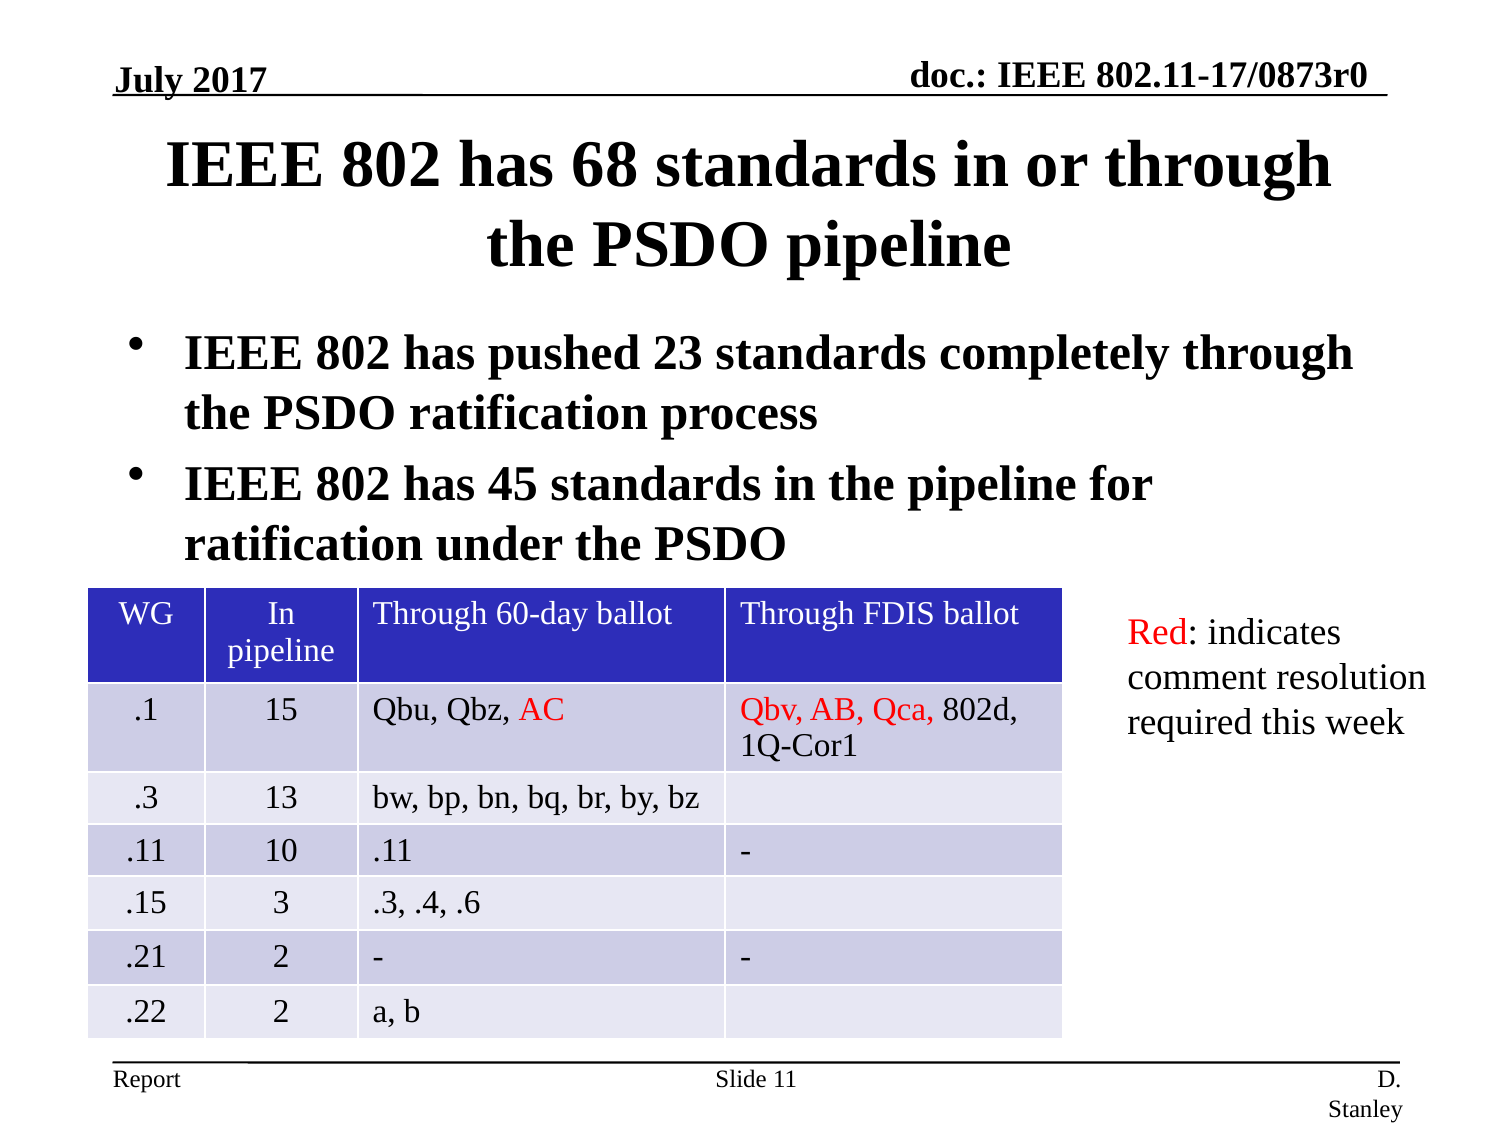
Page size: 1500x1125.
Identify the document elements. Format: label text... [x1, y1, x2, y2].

table_cell .3 [88, 773, 204, 823]
footer D. Stanley, HP Enterprise [1325, 1062, 1402, 1093]
table_cell .11 [359, 825, 724, 875]
table_cell .15 [88, 877, 204, 929]
table_cell 13 [206, 773, 357, 823]
table_cell [726, 773, 1062, 823]
table_cell - [359, 931, 724, 984]
table_header WG [88, 588, 204, 682]
table_cell 2 [206, 931, 357, 984]
table_cell - [726, 931, 1062, 984]
table_cell .22 [88, 986, 204, 1038]
table_header Through FDIS ballot [726, 588, 1062, 682]
title IEEE 802 has 68 standards in or through the PSDO pipeline [112, 112, 1388, 288]
table_cell [726, 986, 1062, 1038]
table_cell 10 [206, 825, 357, 875]
slide_number Slide 11 [712, 1062, 800, 1093]
table_cell .3, .4, .6 [359, 877, 724, 929]
table_cell Qbu, Qbz, AC [359, 684, 724, 771]
table_cell 2 [206, 986, 357, 1038]
table_cell 15 [206, 684, 357, 771]
table_cell [726, 877, 1062, 929]
table_cell .21 [88, 931, 204, 984]
list IEEE 802 has pushed 23 standards completely through the PSDO ratification process IEEE 802 has 45 standards in the pipeline for ratification under the PSDO [112, 312, 1388, 588]
text_box Red: indicates comment resolution required this week [1112, 600, 1463, 763]
table_cell a, b [359, 986, 724, 1038]
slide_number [114, 54, 335, 100]
table_cell bw, bp, bn, bq, br, by, bz [359, 773, 724, 823]
table_cell .1 [88, 684, 204, 771]
table_cell Qbv, AB, Qca, 802d, 1Q-Cor1 [726, 684, 1062, 771]
table_header In pipeline [206, 588, 357, 682]
table_cell - [726, 825, 1062, 875]
table_header Through 60-day ballot [359, 588, 724, 682]
table_cell 3 [206, 877, 357, 929]
table_cell .11 [88, 825, 204, 875]
